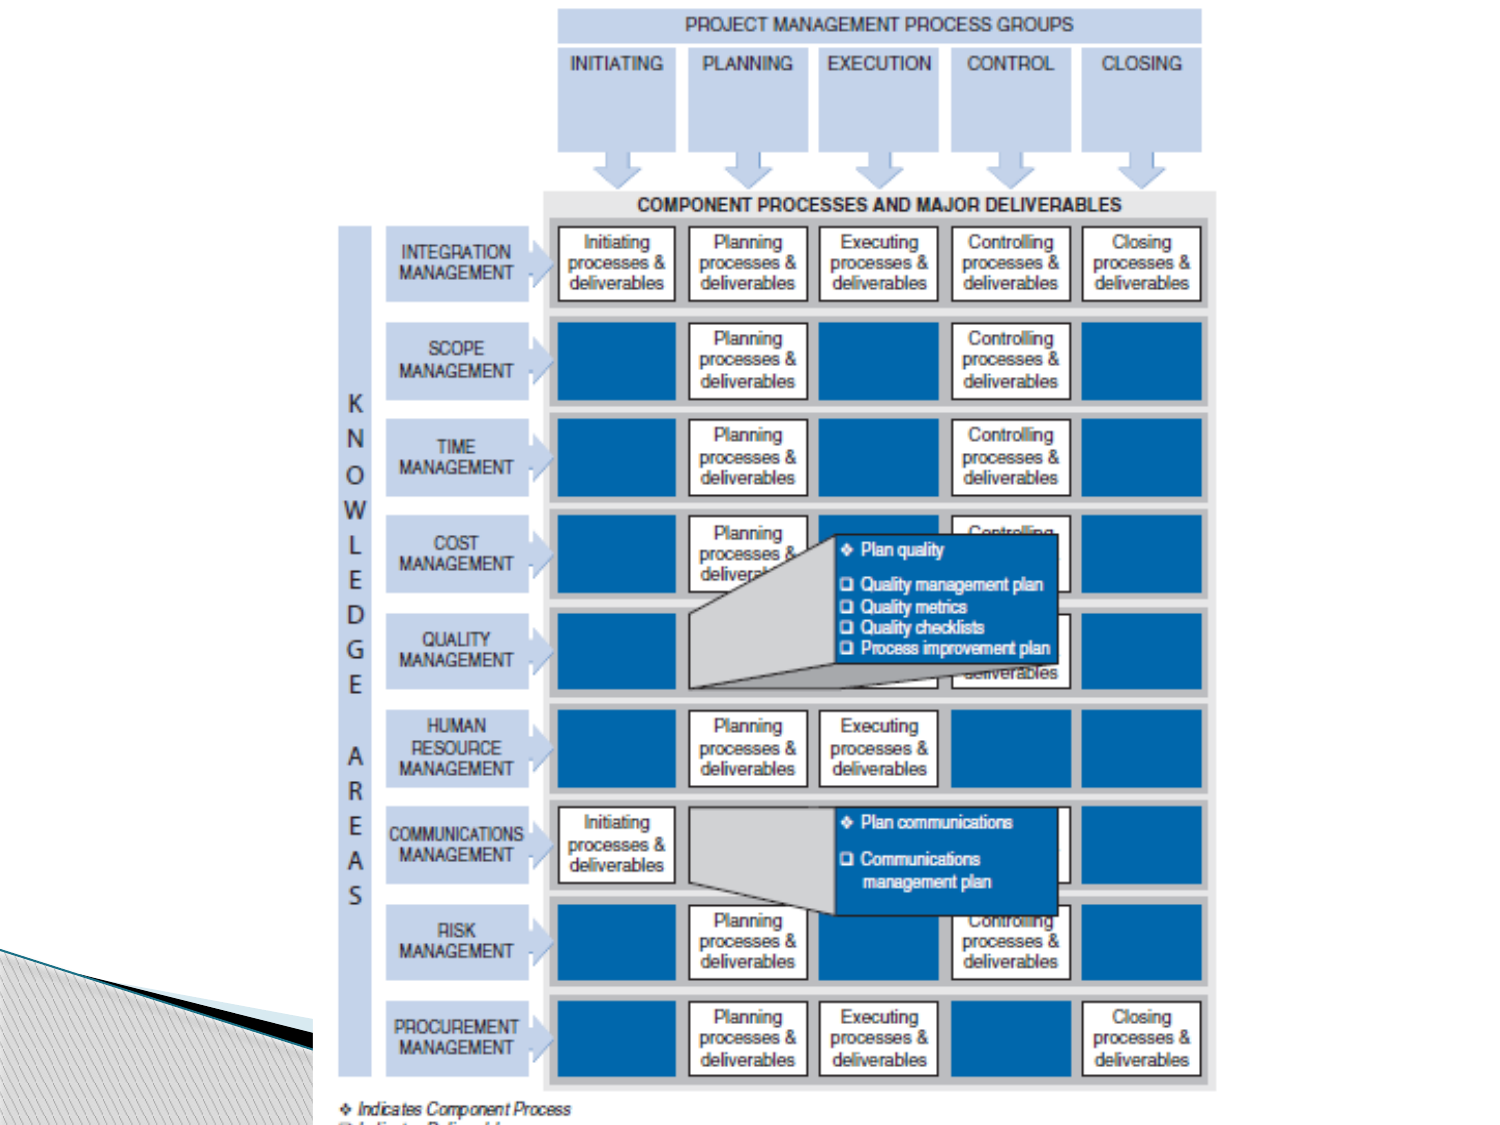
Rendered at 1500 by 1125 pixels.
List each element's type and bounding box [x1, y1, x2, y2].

list [312, 0, 1223, 1125]
